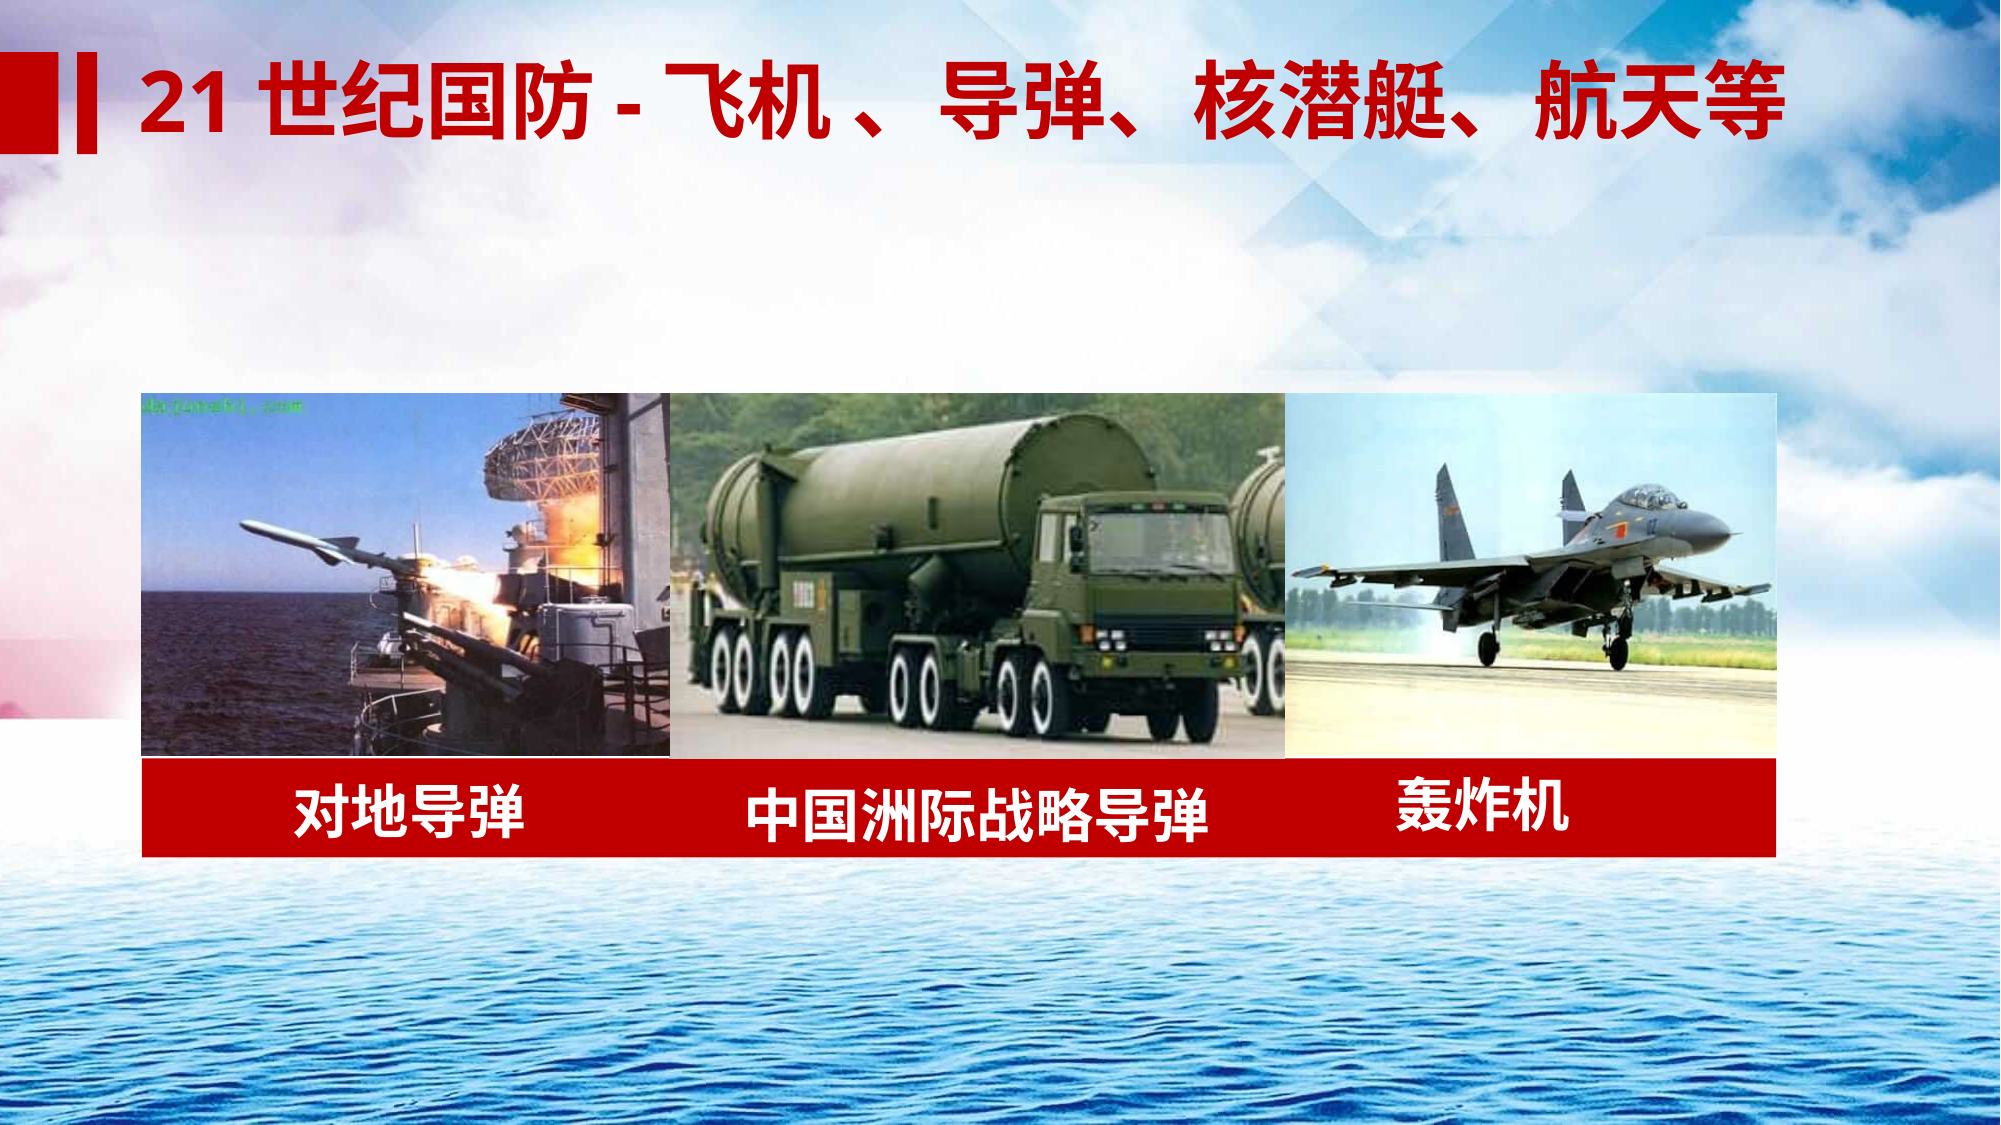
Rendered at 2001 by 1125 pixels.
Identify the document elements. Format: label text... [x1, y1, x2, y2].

text_box [139, 755, 1779, 860]
text_box 中国洲际战略导弹 [729, 771, 1225, 857]
text_box 对地导弹 [277, 767, 541, 853]
text_box 轰炸机 [1380, 761, 1586, 846]
picture [0, 0, 2000, 1125]
text_box [0, 49, 61, 157]
text_box [74, 49, 100, 157]
text_box 21世纪国防-飞机 、导弹、核潜艇、航天等 [123, 51, 1859, 240]
